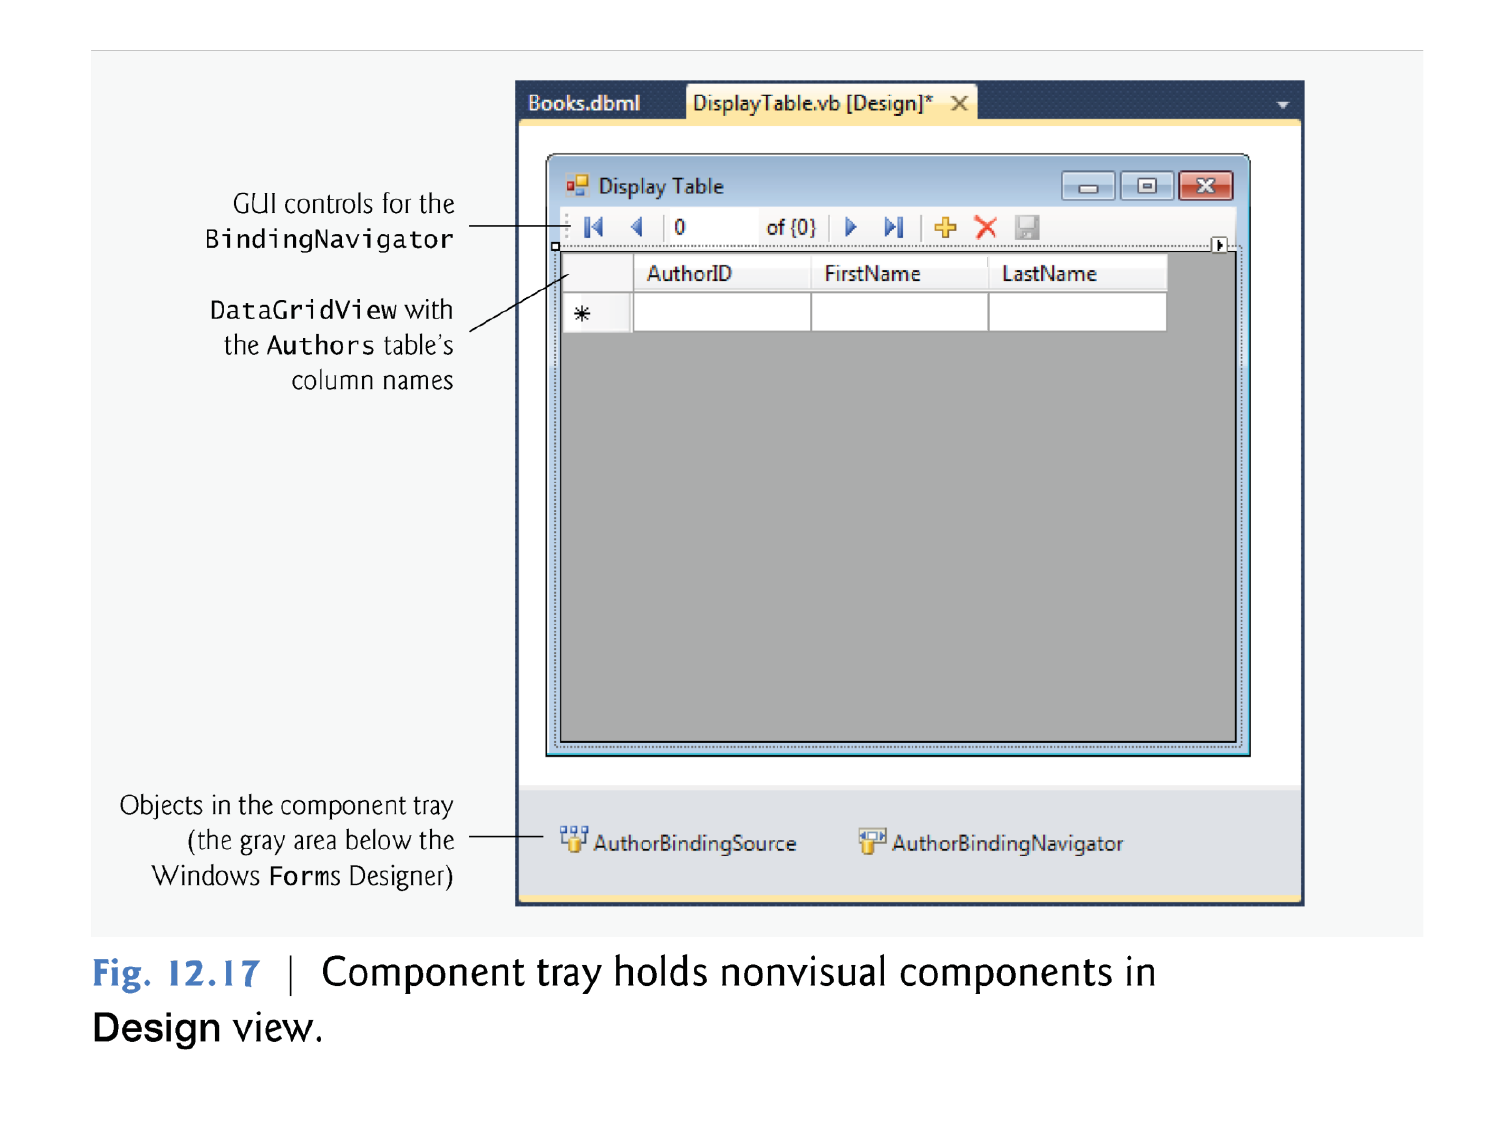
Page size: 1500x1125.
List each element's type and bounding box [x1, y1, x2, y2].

picture [52, 30, 1459, 1055]
